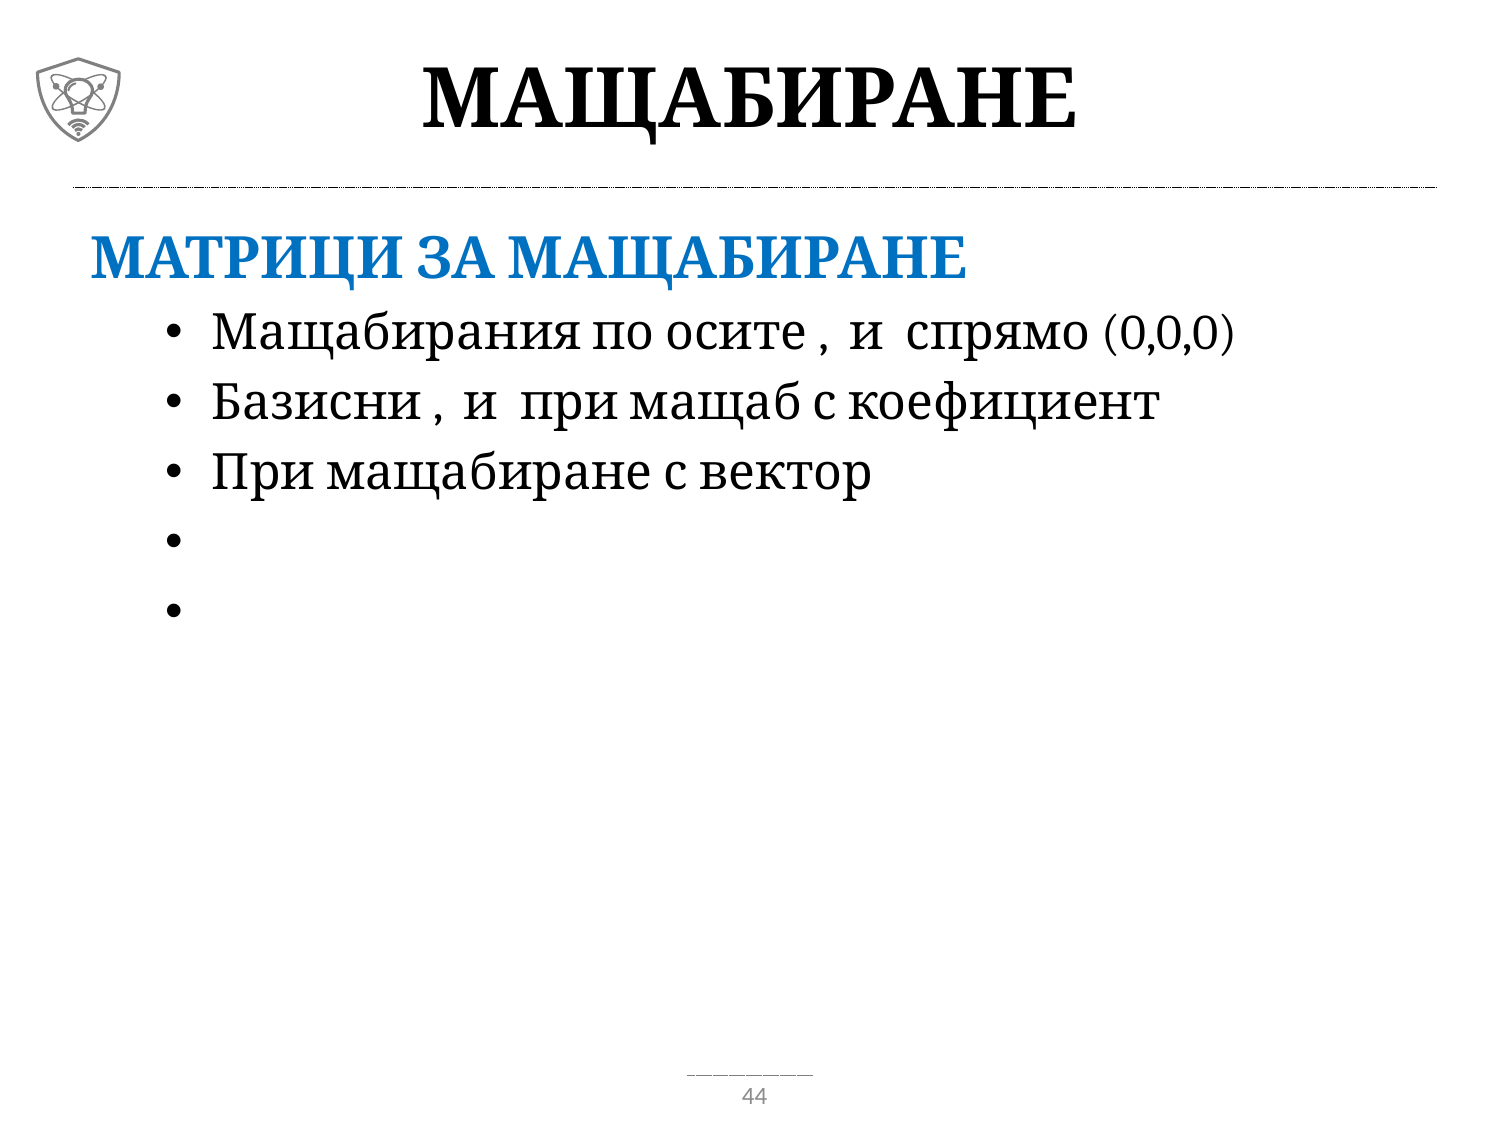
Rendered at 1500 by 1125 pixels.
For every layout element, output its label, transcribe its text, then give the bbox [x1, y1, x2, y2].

title Мащабиране [0, 0, 1500, 188]
slide_number 44 [579, 1065, 930, 1125]
